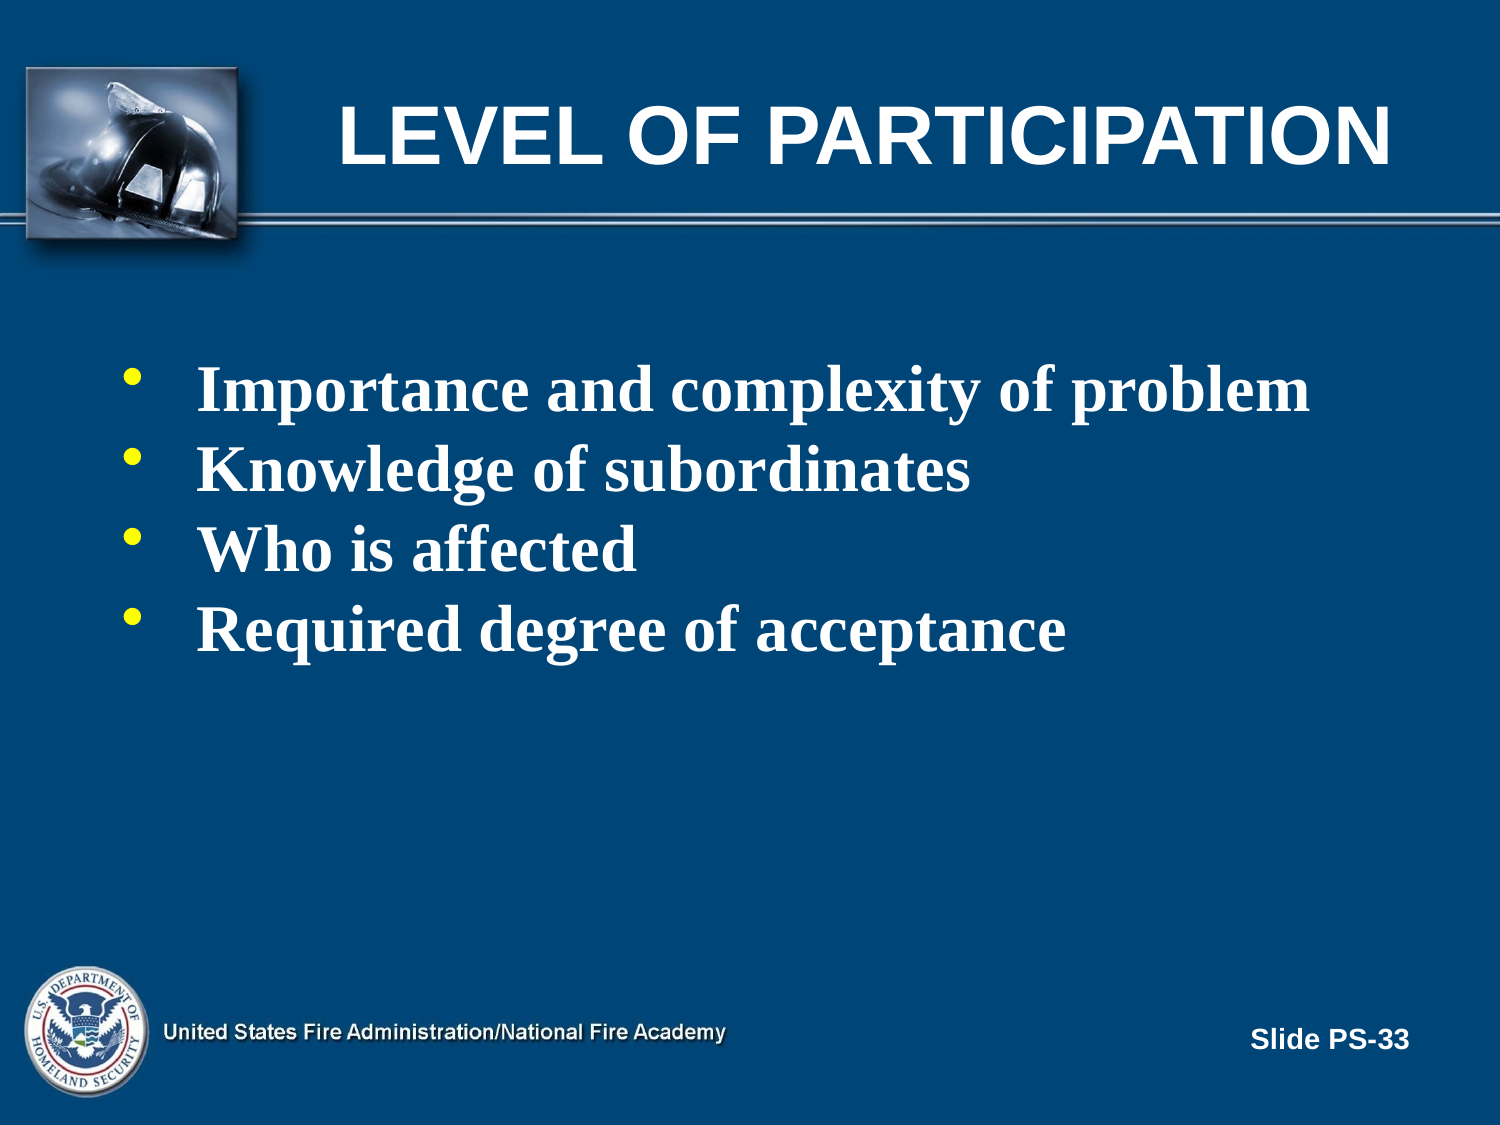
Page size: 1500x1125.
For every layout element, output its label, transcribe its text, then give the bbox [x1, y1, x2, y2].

text_box Importance and complexity of problem Knowledge of subordinates Who is affected Required degree of acceptance [106, 337, 1407, 975]
picture [0, 0, 1500, 1125]
slide_number Slide PS-33 [1074, 1012, 1426, 1091]
title Level of participation [262, 37, 1470, 226]
